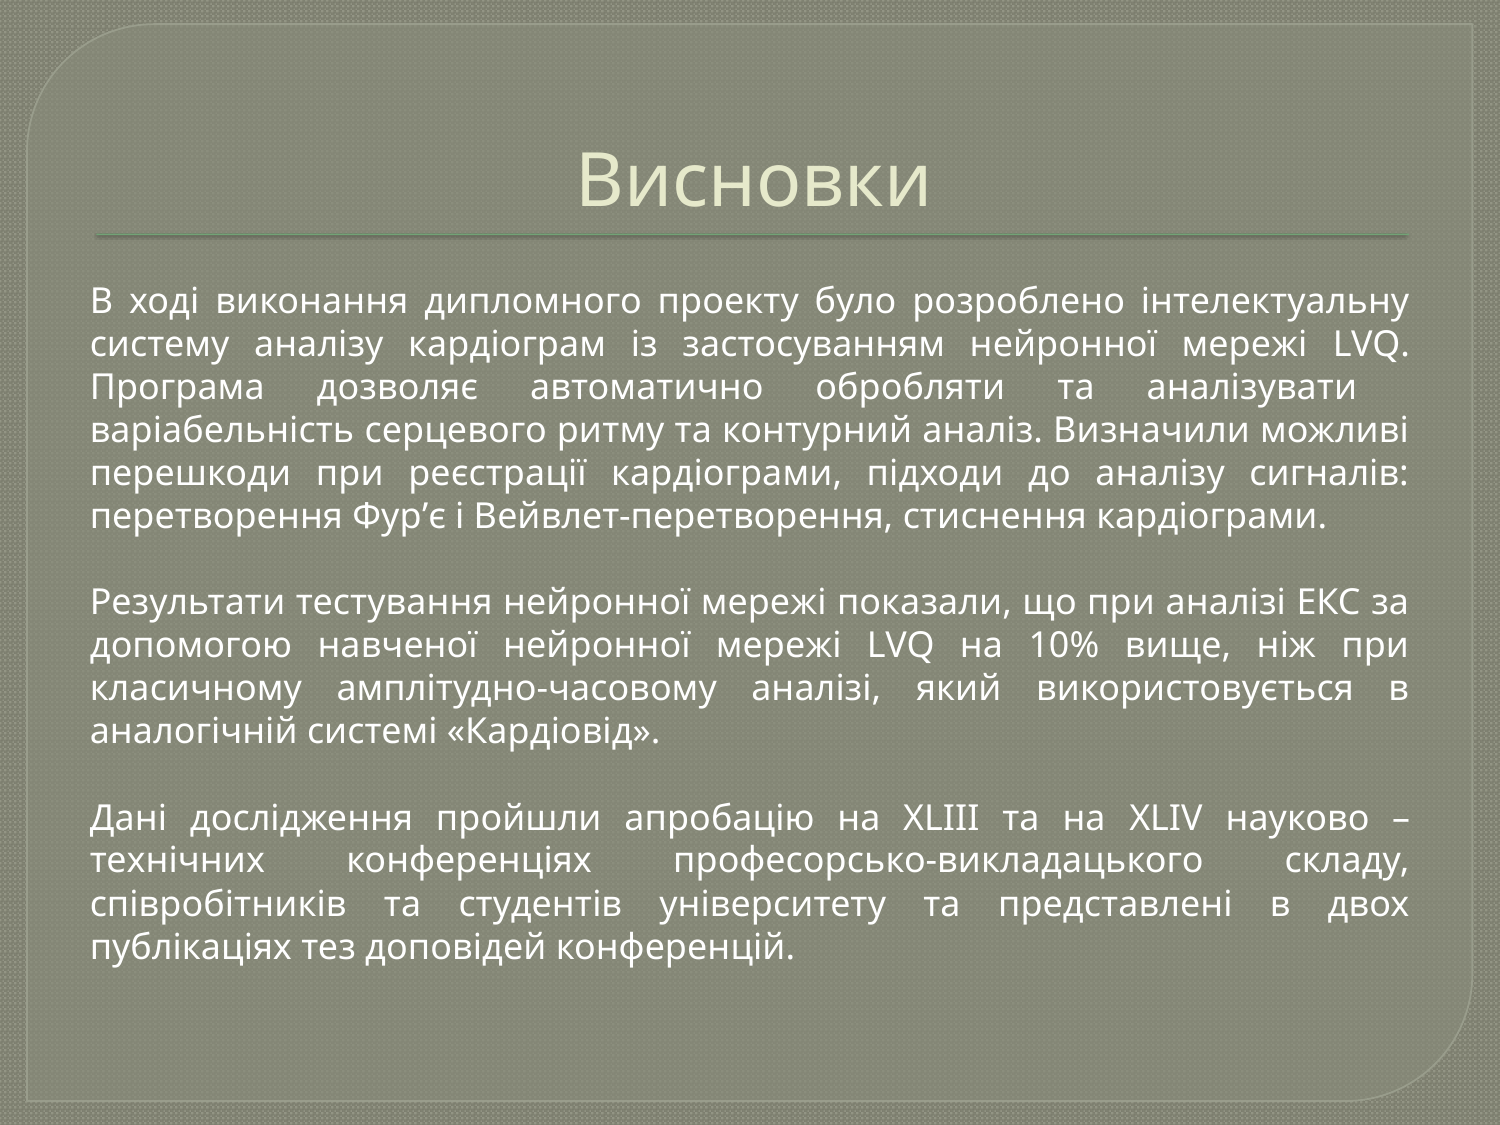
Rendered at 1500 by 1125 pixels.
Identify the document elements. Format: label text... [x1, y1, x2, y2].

list В ході виконання дипломного проекту було розроблено інтелектуальну систему аналізу кардіограм із застосуванням нейронної мережі LVQ. Програма дозволяє автоматично обробляти та аналізувати варіабельність серцевого ритму та контурний аналіз. Визначили можливі перешкоди при реєстрації кардіограми, підходи до аналізу сигналів: перетворення Фур’є і Вейвлет-перетворення, стиснення кардіограми. Результати тестування нейронної мережі показали, що при аналізі ЕКС за допомогою навченої нейронної мережі LVQ на 10% вище, ніж при класичному амплітудно-часовому аналізі, який використовується в аналогічній системі «Кардіовід». Дані дослідження пройшли апробацію на XLIII та на XLIV науково – технічних конференціях професорсько-викладацького складу, співробітників та студентів університету та представлені в двох публікаціях тез доповідей конференцій. [75, 270, 1425, 1013]
title Висновки [75, 41, 1425, 230]
